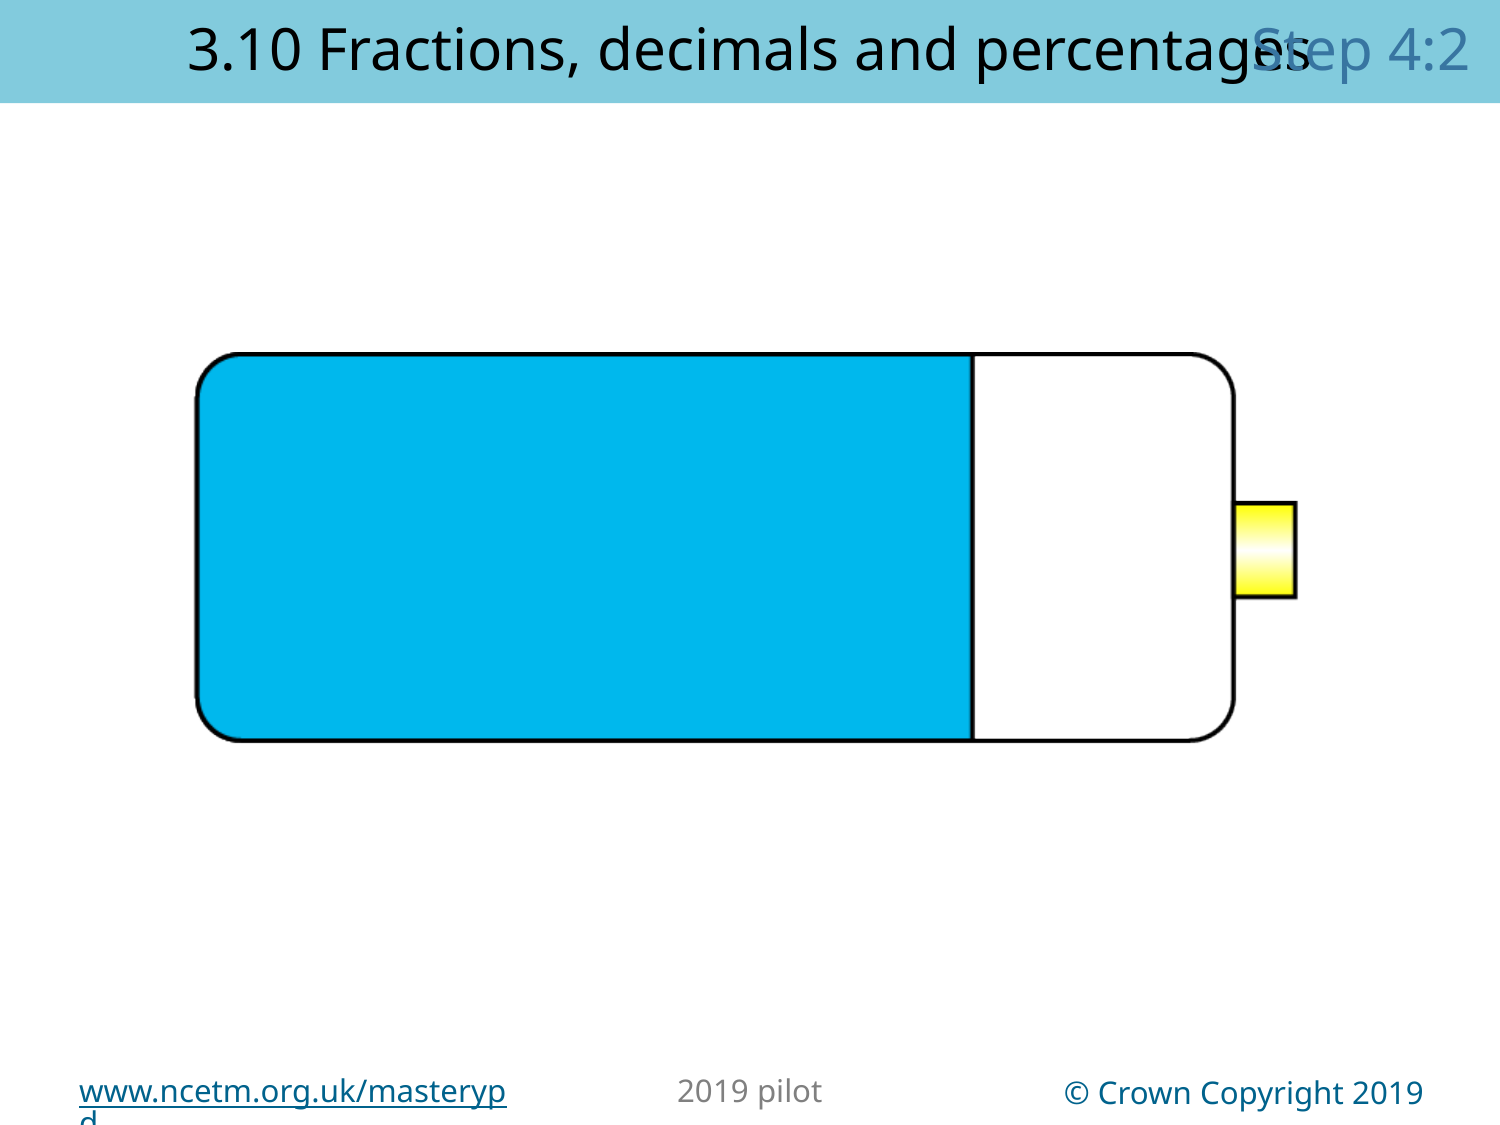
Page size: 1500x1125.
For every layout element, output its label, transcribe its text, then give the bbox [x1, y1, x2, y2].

list Step 4:2 [0, 0, 1500, 104]
picture [102, 352, 1398, 773]
